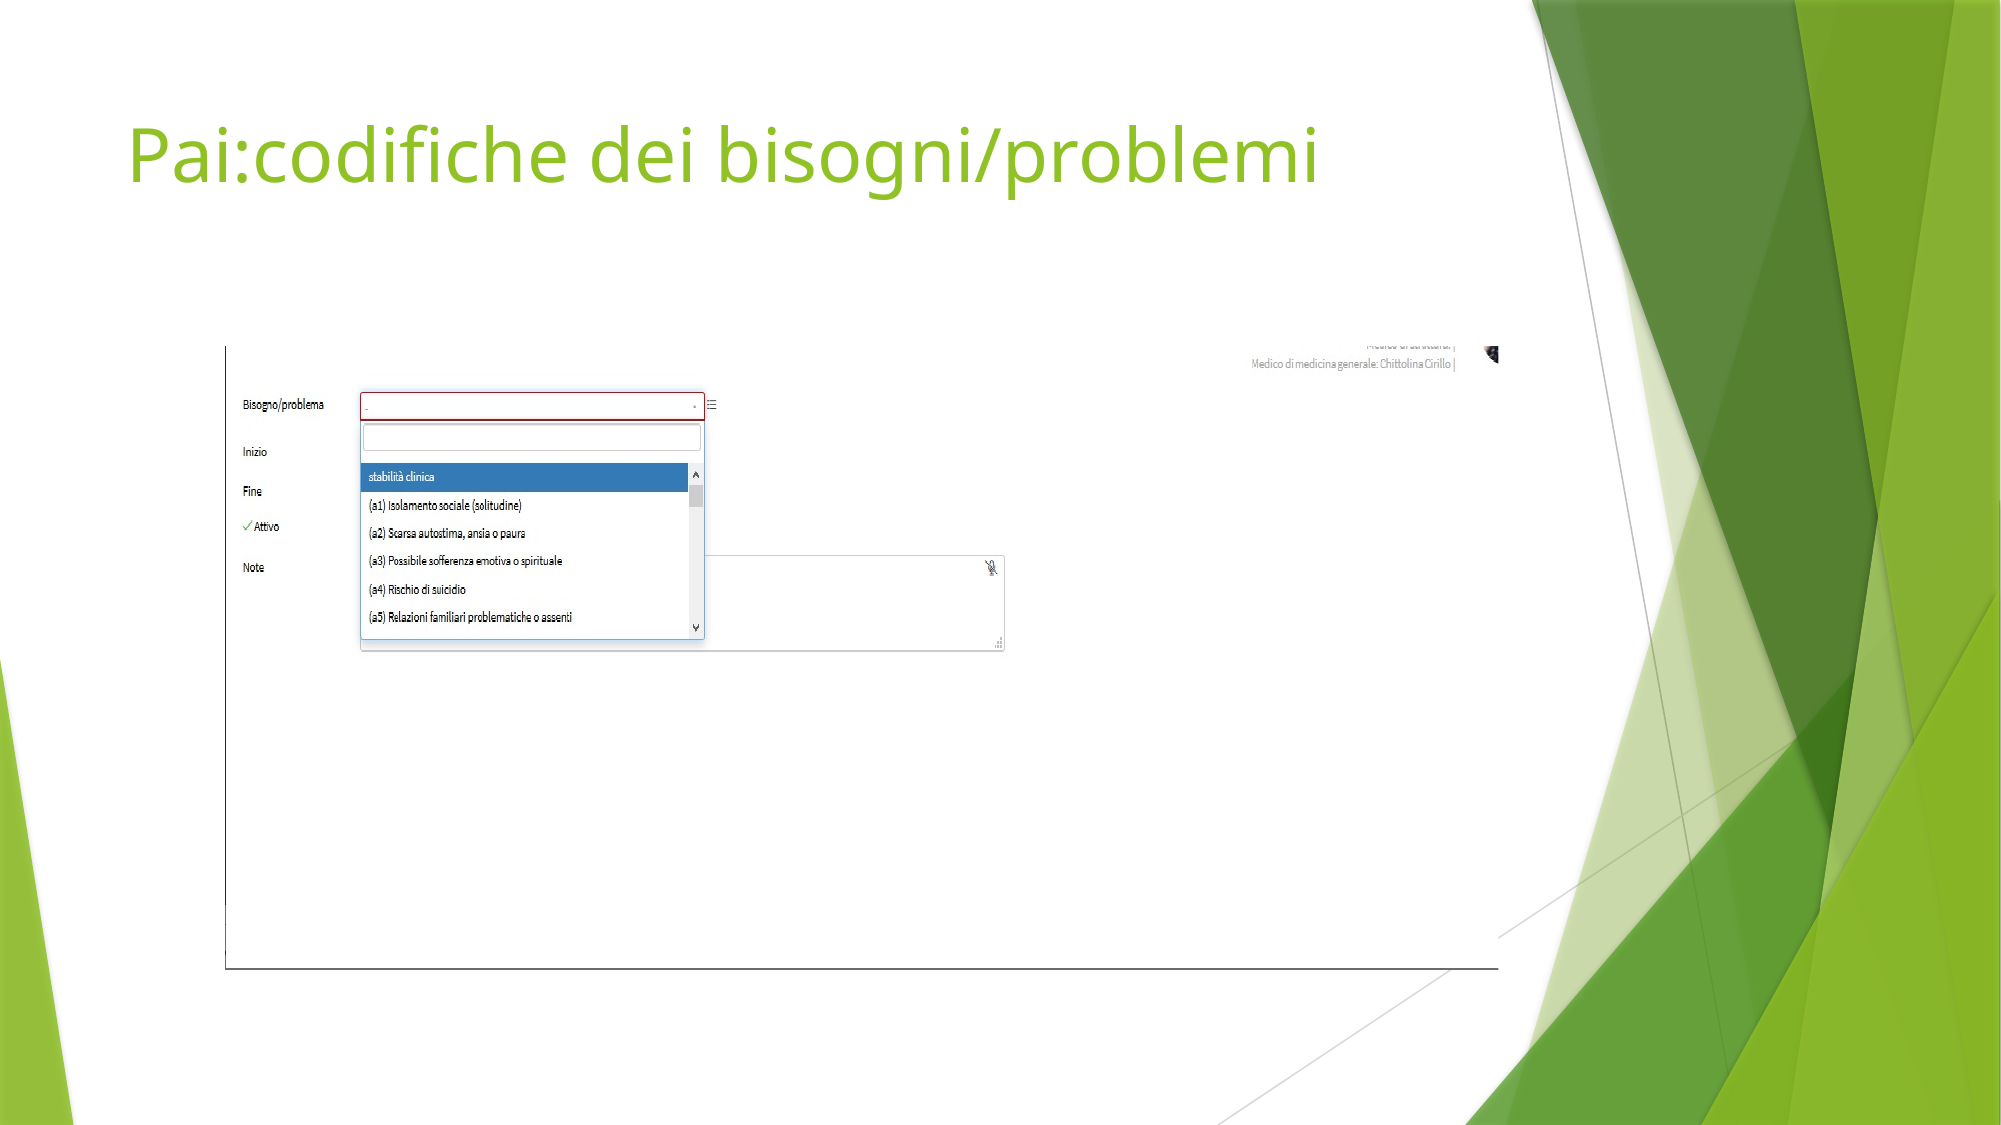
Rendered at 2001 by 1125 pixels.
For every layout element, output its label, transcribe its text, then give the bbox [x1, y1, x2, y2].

title Pai:codifiche dei bisogni/problemi [111, 99, 1522, 317]
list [173, 346, 1499, 979]
